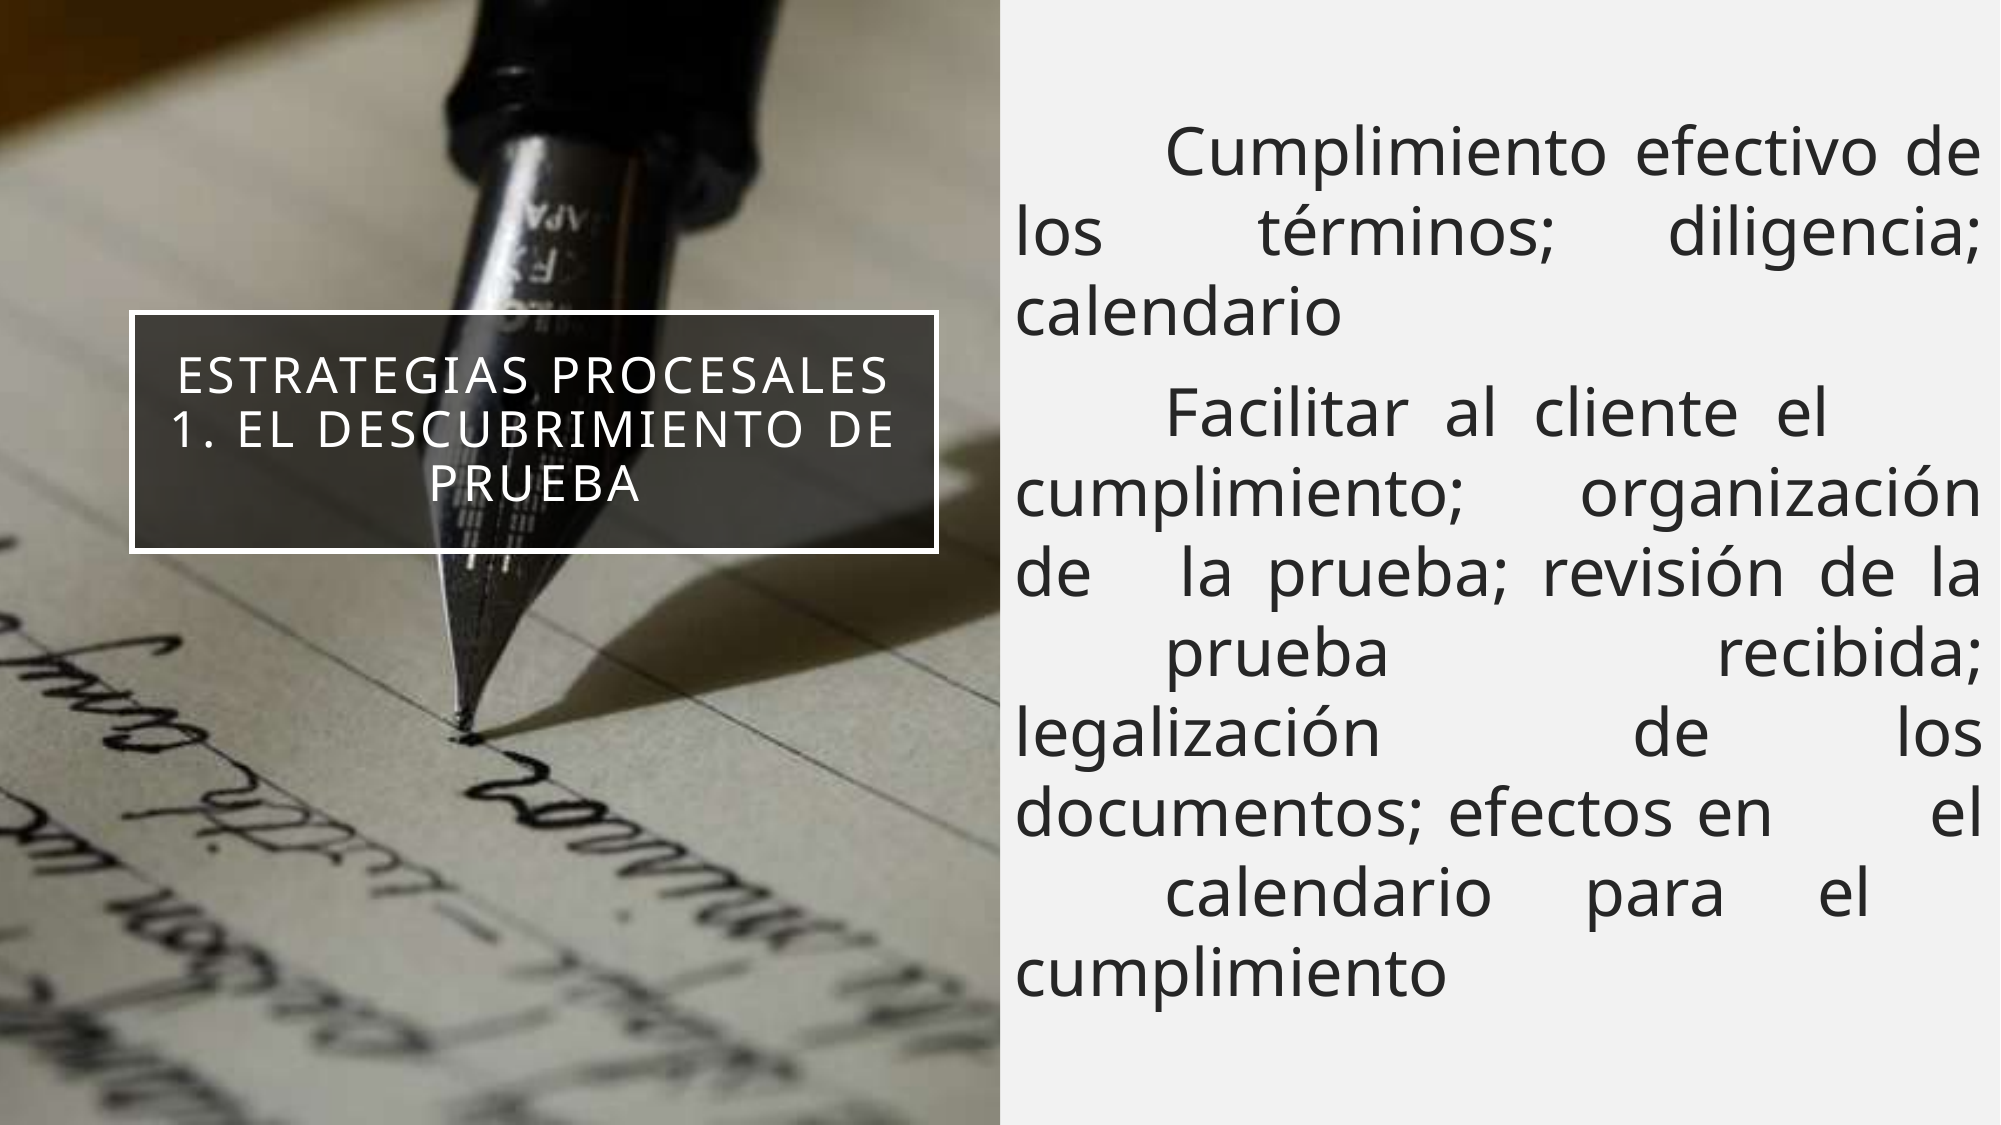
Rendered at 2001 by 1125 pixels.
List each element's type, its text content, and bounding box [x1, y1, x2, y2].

picture [0, 0, 1001, 1125]
list Cumplimiento efectivo de los términos; diligencia; calendario Facilitar al cliente el cumplimiento; organización de la prueba; revisión de la prueba recibida; legalización de los documentos; efectos en el calendario para el cumplimiento [1001, 0, 2000, 1125]
